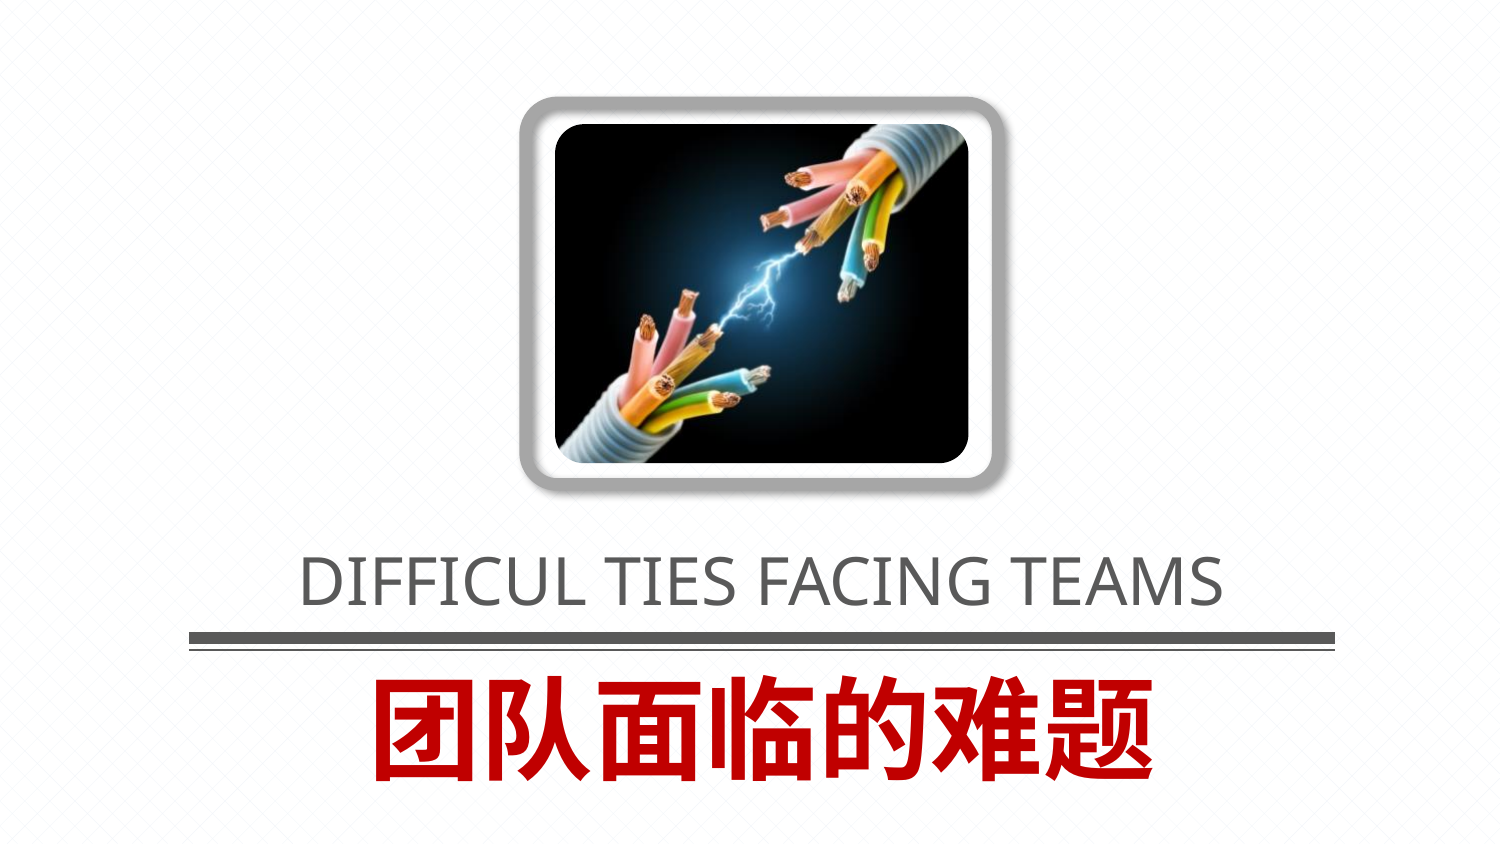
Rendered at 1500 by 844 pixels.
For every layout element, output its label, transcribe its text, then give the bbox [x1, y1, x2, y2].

text_box 团队面临的难题 [312, 659, 1211, 802]
text_box DIFFICUL TIES FACING TEAMS [171, 531, 1353, 627]
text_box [525, 102, 999, 485]
